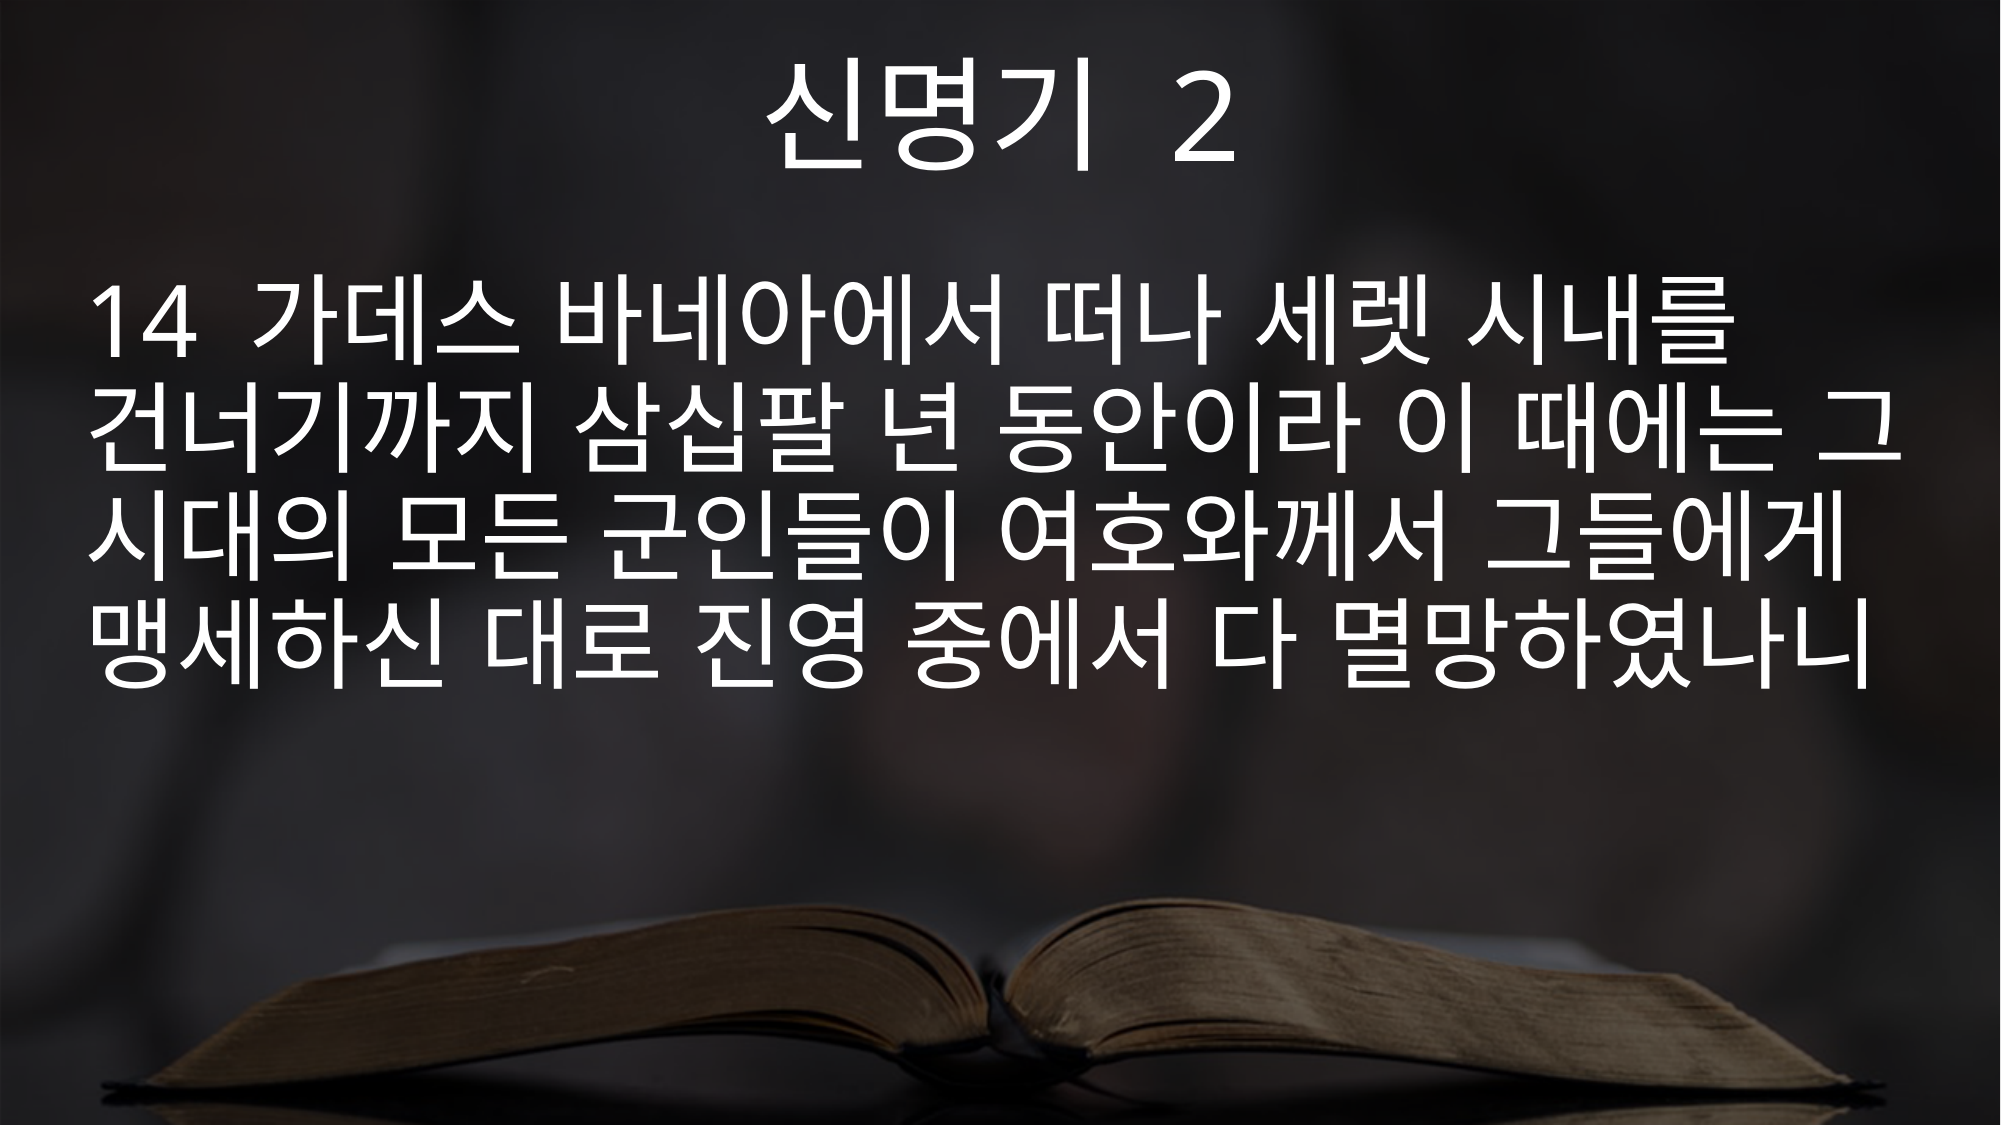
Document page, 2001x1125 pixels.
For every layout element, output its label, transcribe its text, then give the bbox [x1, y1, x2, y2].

list 14 가데스 바네아에서 떠나 세렛 시내를 건너기까지 삼십팔 년 동안이라 이 때에는 그 시대의 모든 군인들이 여호와께서 그들에게 맹세하신 대로 진영 중에서 다 멸망하였나니 [69, 263, 1953, 423]
picture [0, 0, 2001, 1125]
footer 신명기 2 [0, 32, 2000, 192]
